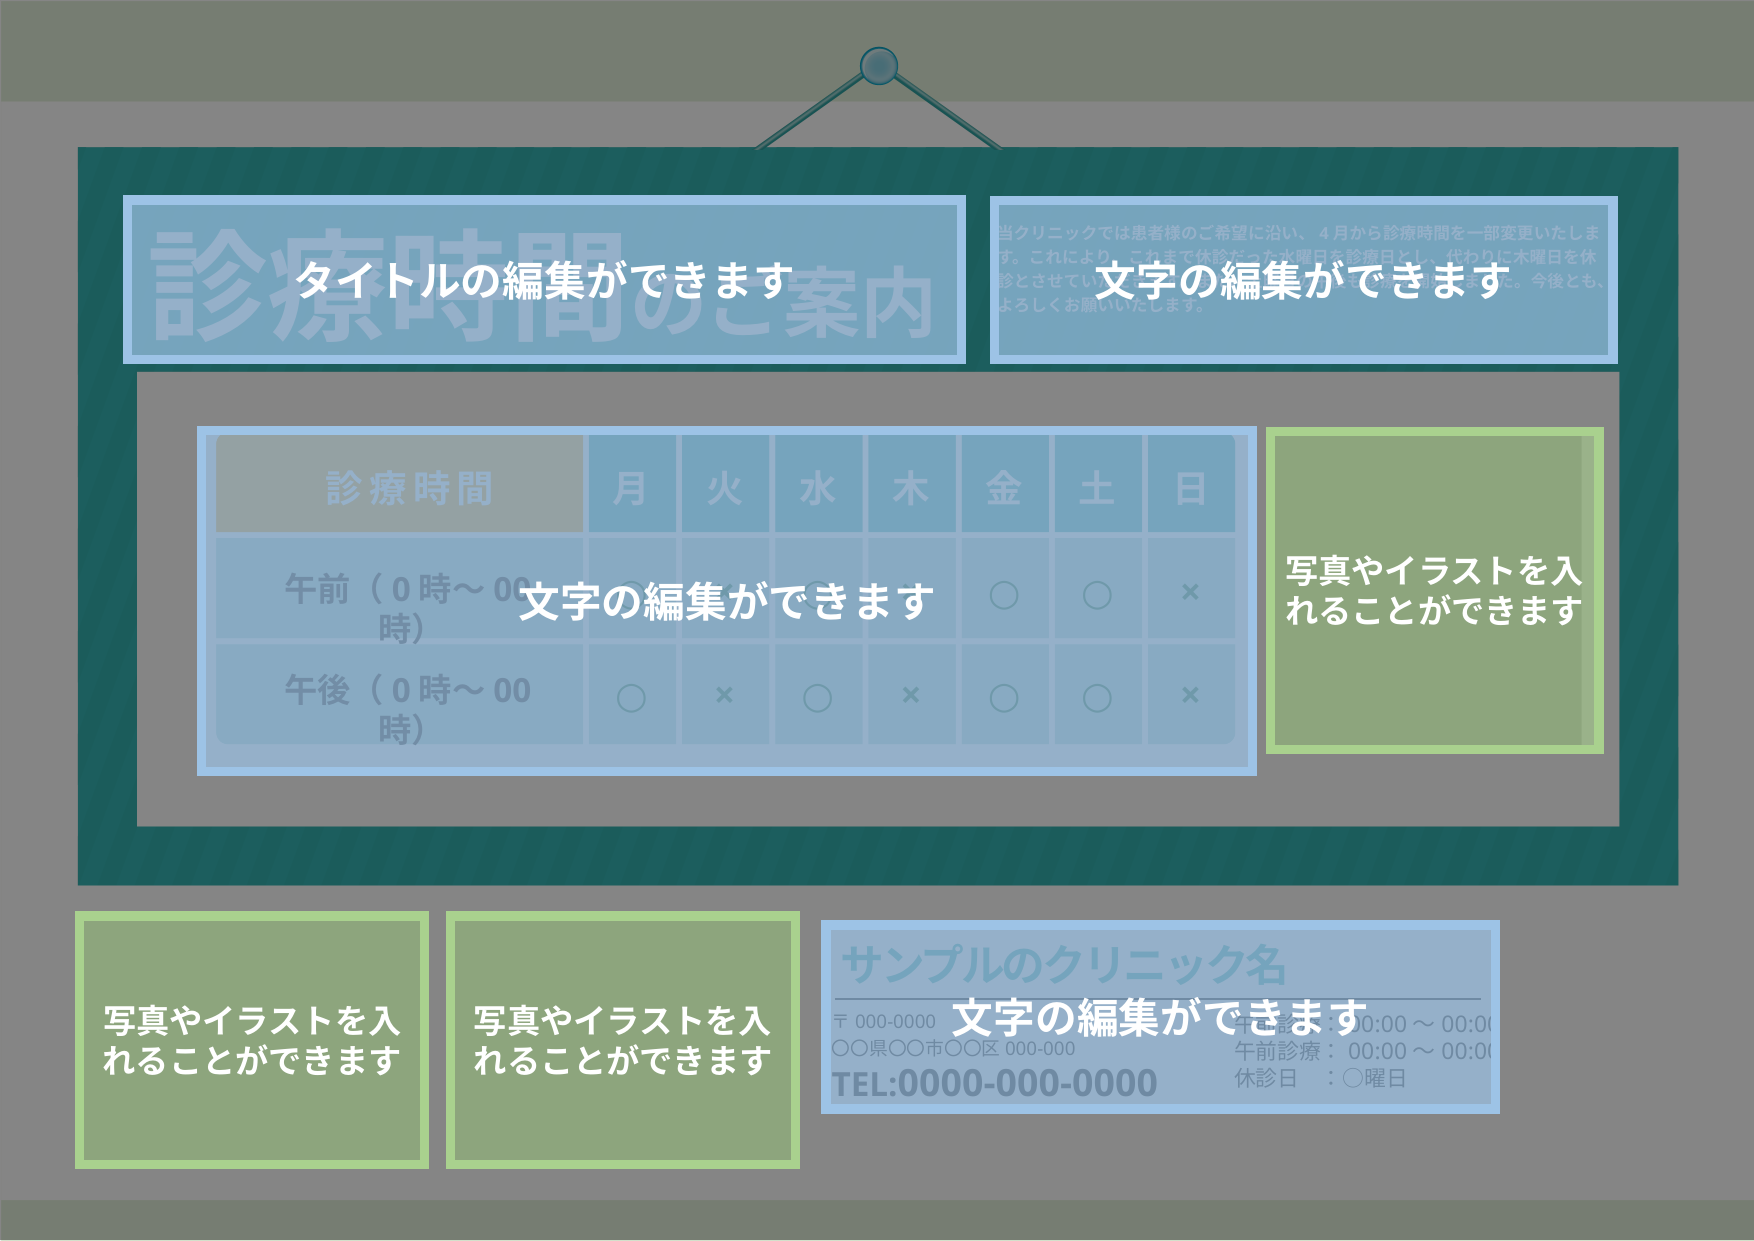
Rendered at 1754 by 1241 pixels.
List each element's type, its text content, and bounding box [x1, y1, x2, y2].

text_box 文字の編集ができます [993, 200, 1614, 360]
text_box 文字の編集ができます [201, 762, 1253, 772]
text_box [0, 0, 1754, 1241]
text_box 写真やイラストを入れることができます [1269, 431, 1600, 751]
text_box 文字の編集ができます [825, 924, 1496, 1110]
picture [197, 414, 1253, 762]
text_box タイトルの編集ができます [126, 199, 962, 360]
text_box 写真やイラストを入れることができます [79, 915, 426, 1165]
text_box 写真やイラストを入れることができます [450, 915, 797, 1165]
